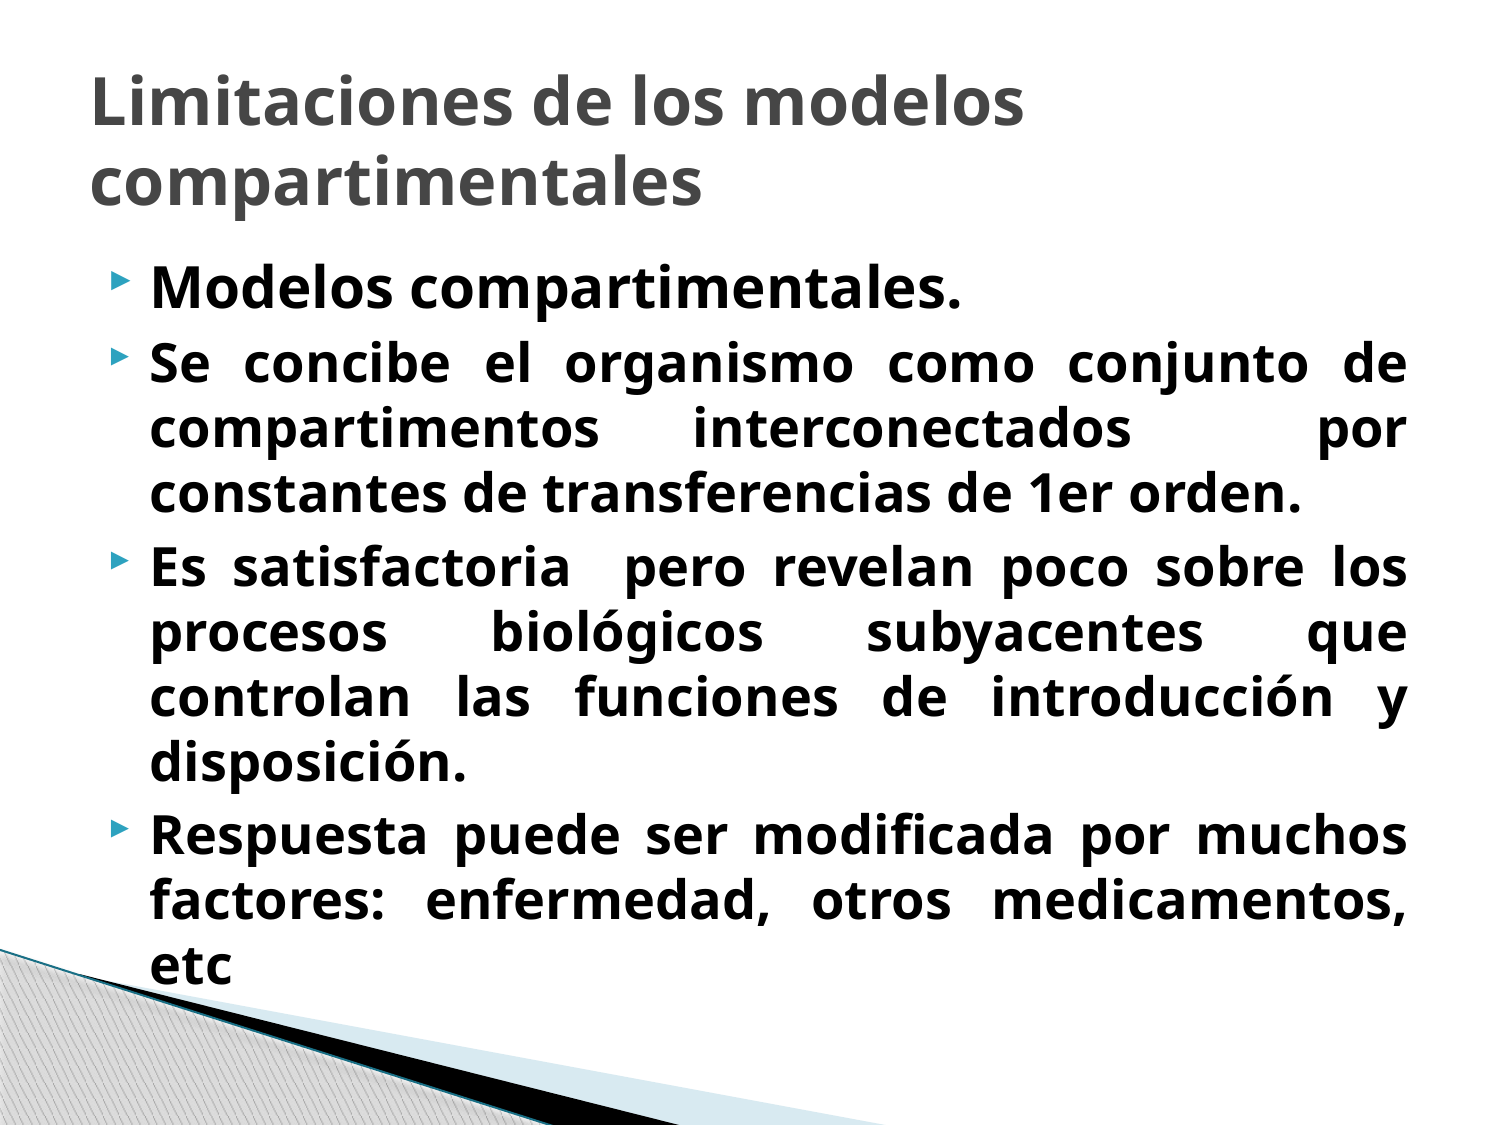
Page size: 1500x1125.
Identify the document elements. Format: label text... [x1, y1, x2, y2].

list Modelos compartimentales. Se concibe el organismo como conjunto de compartimentos interconectados por constantes de transferencias de 1er orden. Es satisfactoria pero revelan poco sobre los procesos biológicos subyacentes que controlan las funciones de introducción y disposición. Respuesta puede ser modificada por muchos factores: enfermedad, otros medicamentos, etc [74, 242, 1426, 986]
title Limitaciones de los modelos compartimentales [75, 45, 1425, 233]
